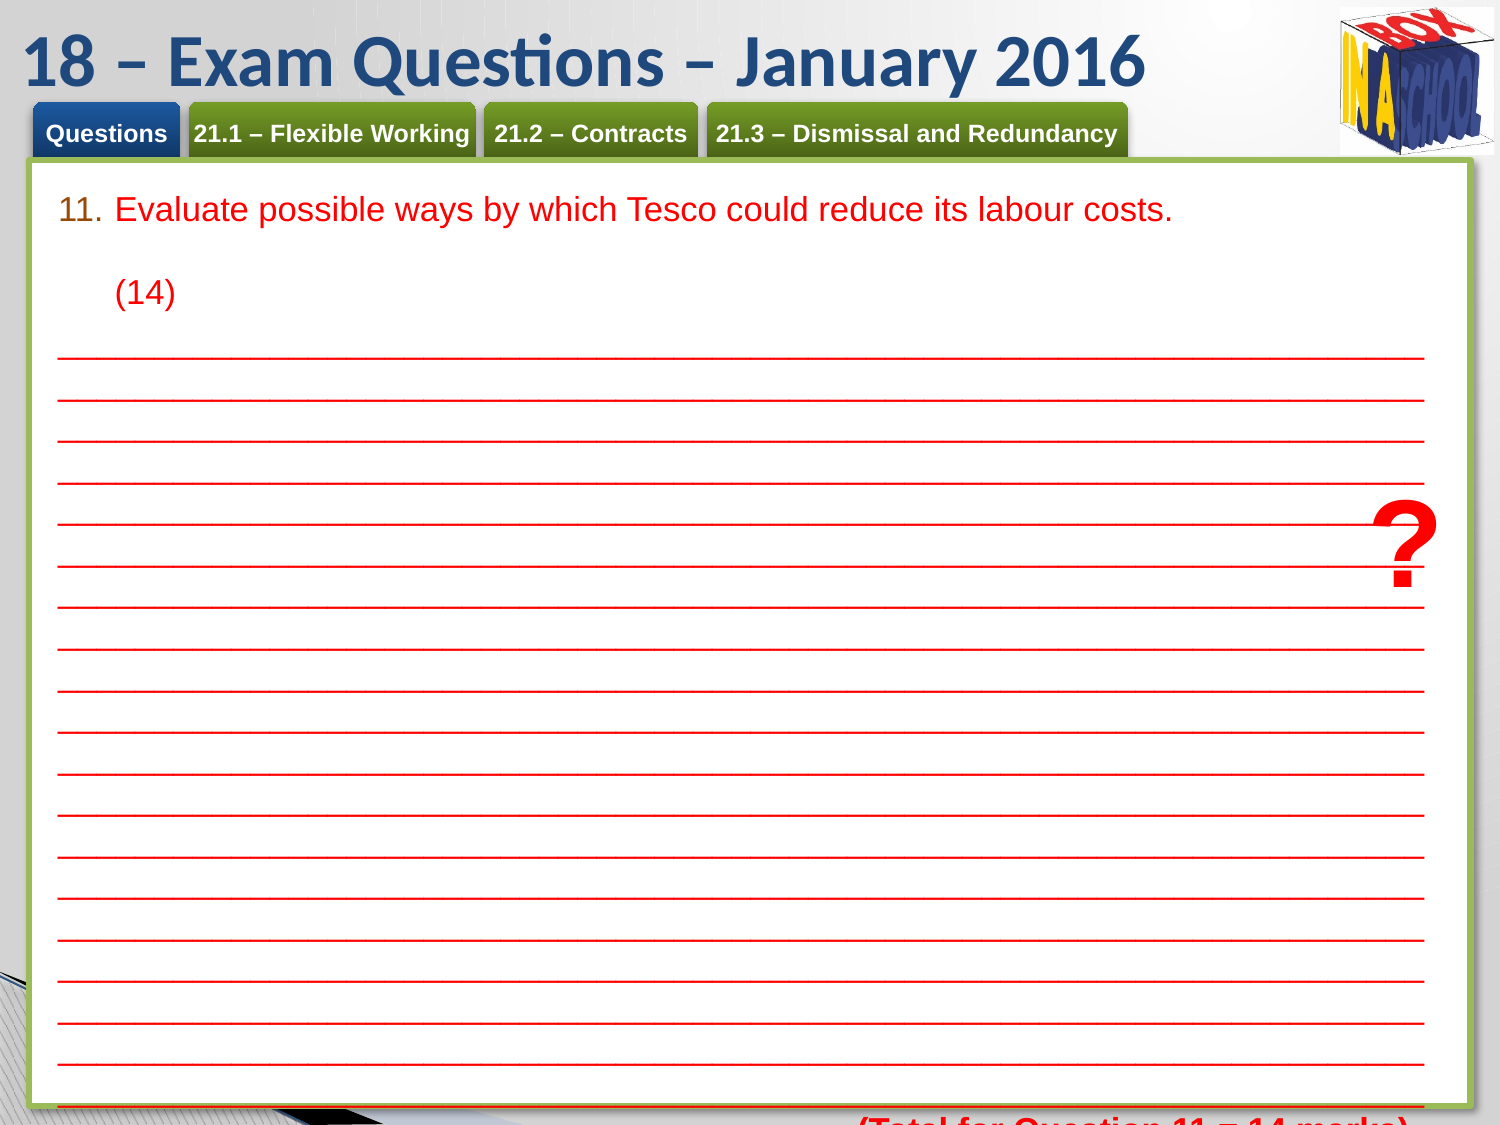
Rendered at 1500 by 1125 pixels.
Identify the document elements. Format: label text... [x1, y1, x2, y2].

title 18 – Exam Questions – January 2016 [5, 11, 1270, 102]
picture [1340, 7, 1495, 155]
text_box ? [1353, 454, 1460, 620]
text_box Evaluate possible ways by which Tesco could reduce its labour costs. (14) ______________________________________________________________________________________________________________________________________________________________________________________________________________________________________________________________________________________________________________________________________________________________________________________________________________________________________________________________________________________________________________________________________________________________________________________________________________________________________________________________________________________________________________________________________________________________________________________________________________________________________________________________________________________________________________________________________________________________________________________________________________________________________________________________________________________________________________________________________________________________________________________________________________________________________________________________________________________________________________________________________________________________________________________________________________________________________________ (Total for Question 11 = 14 marks) [43, 179, 1447, 1125]
